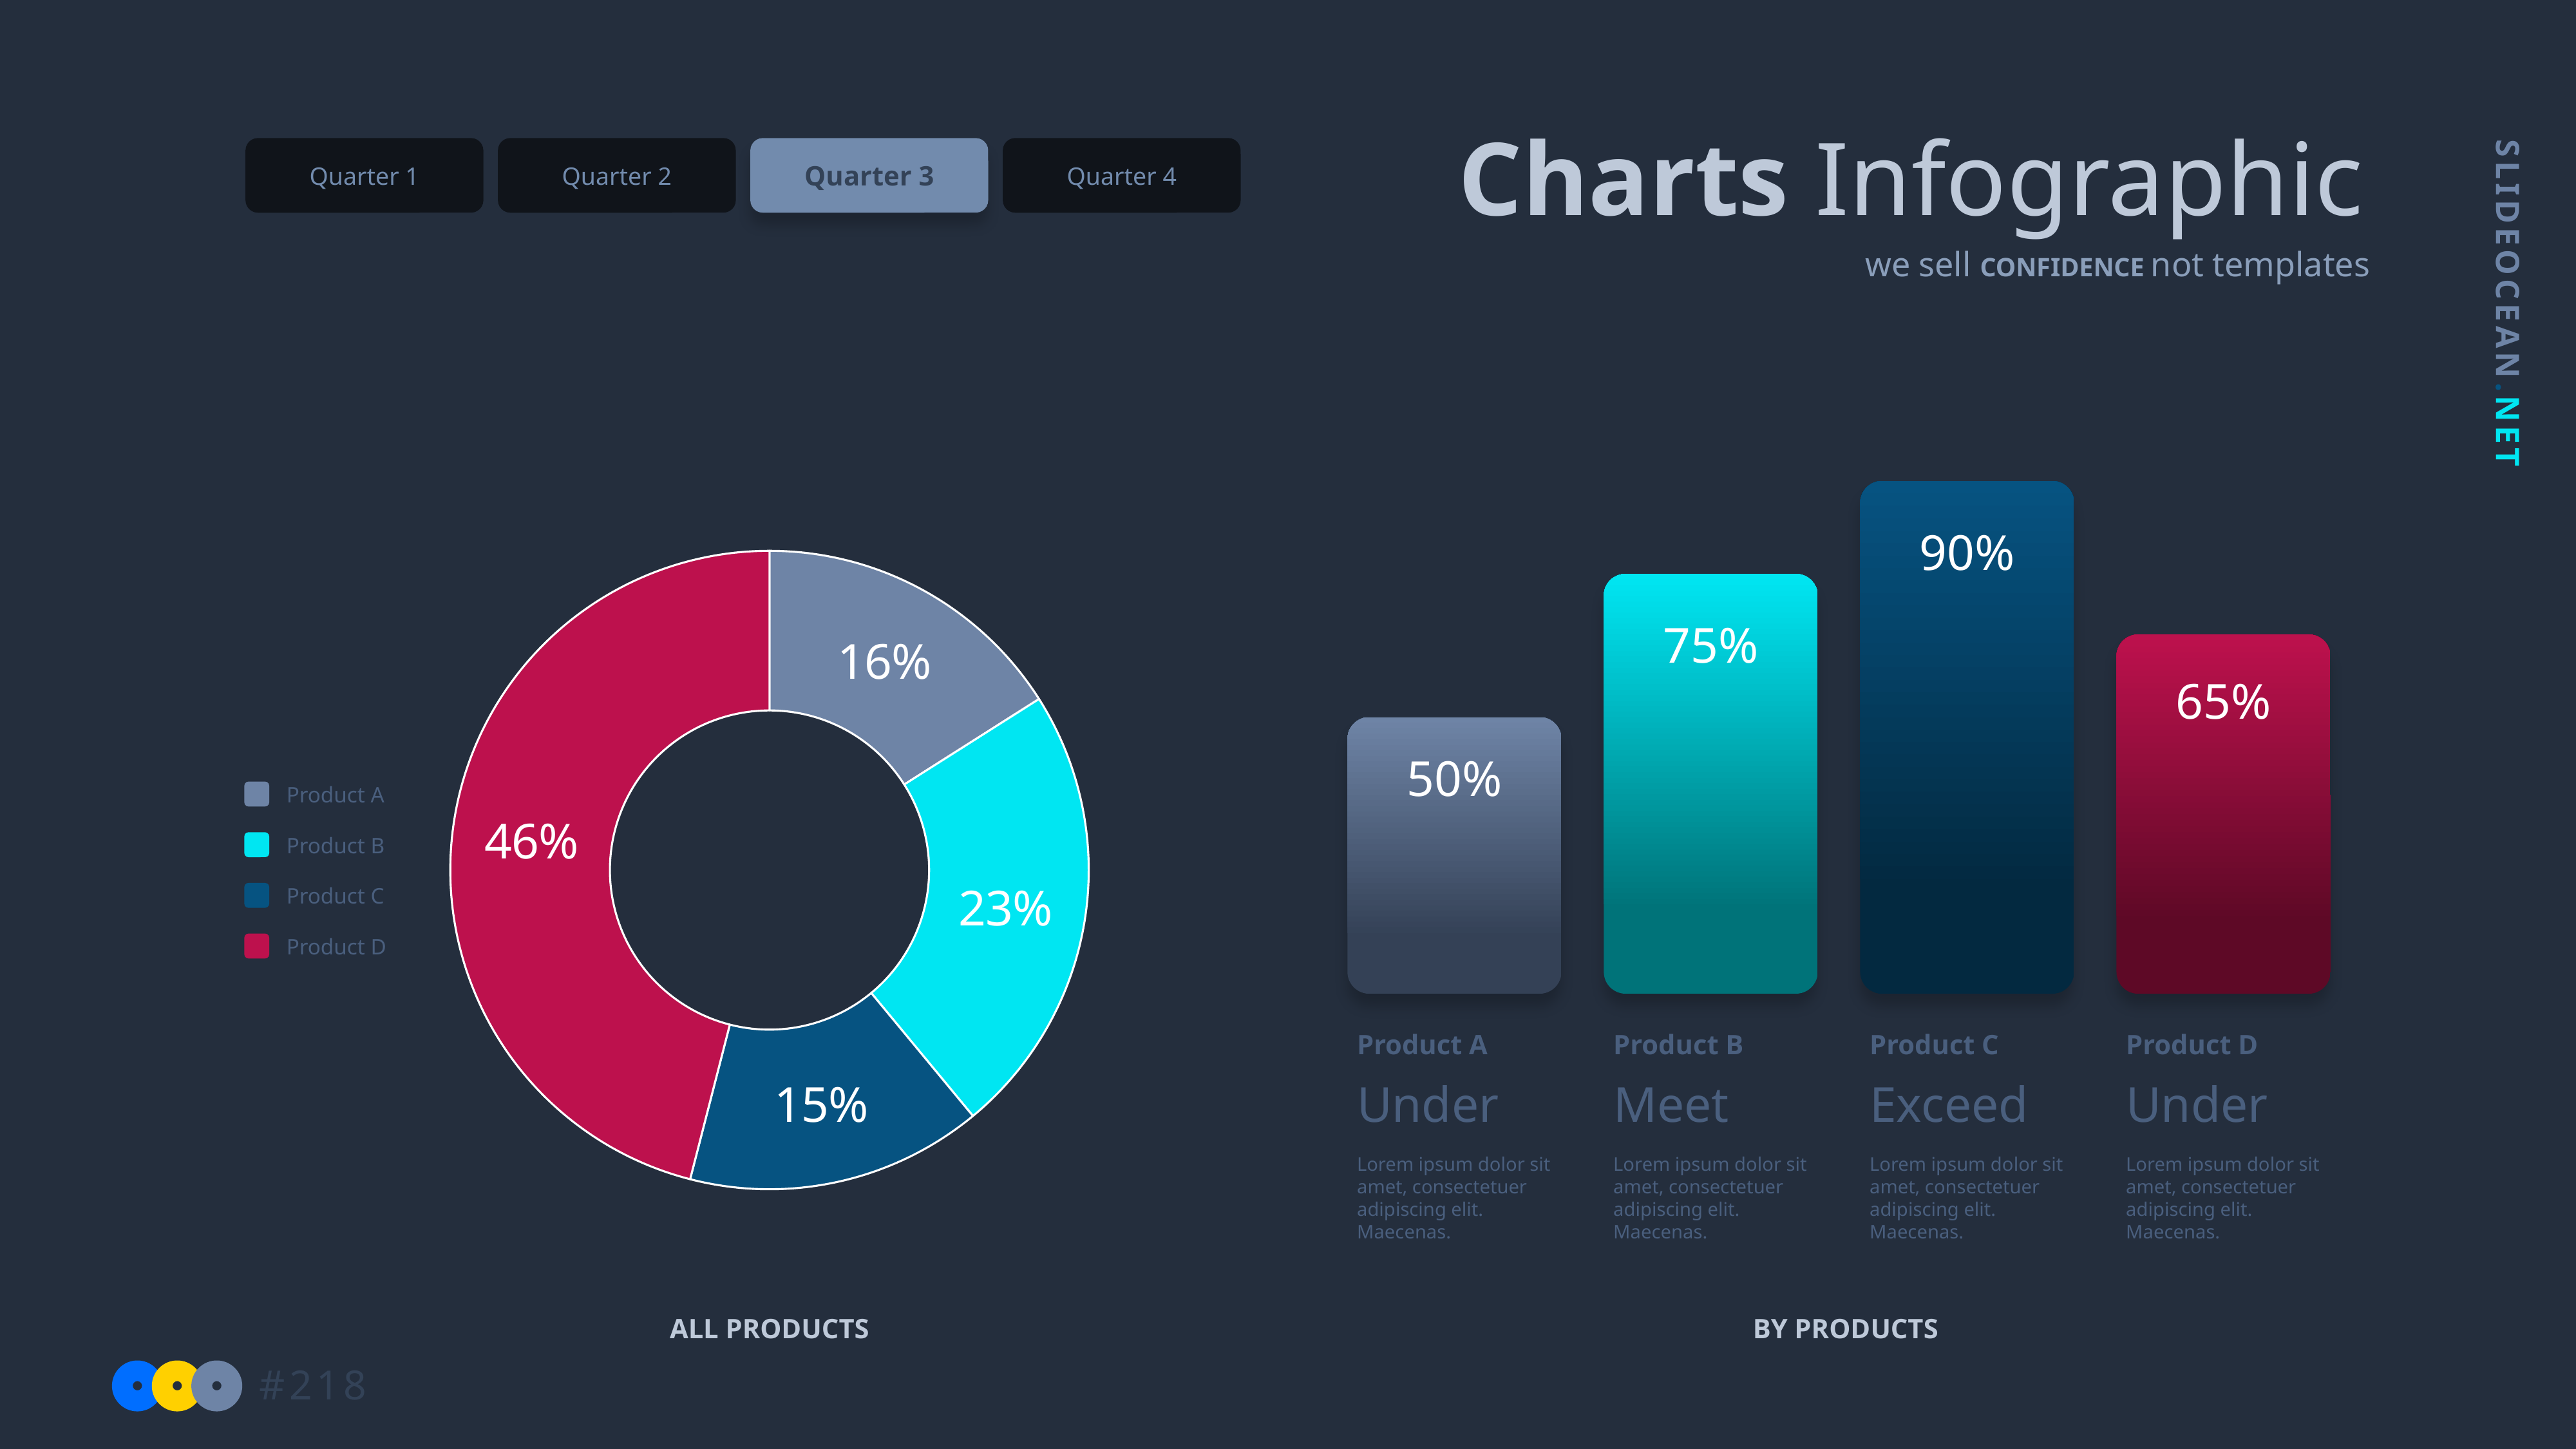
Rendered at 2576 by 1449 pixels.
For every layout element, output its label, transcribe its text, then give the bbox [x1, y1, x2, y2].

text_box [1346, 716, 1563, 995]
text_box Quarter 4 [1037, 156, 1207, 195]
text_box we sell CONFIDENCE not templates [1855, 238, 2380, 288]
text_box [1859, 480, 2076, 995]
text_box Charts Infographic [1448, 110, 2373, 241]
text_box [497, 137, 737, 214]
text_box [243, 775, 450, 965]
chart [417, 535, 1122, 1205]
text_box 90% [1860, 517, 2074, 585]
text_box 65% [2116, 666, 2331, 734]
text_box ALL PRODUCTS [585, 1306, 954, 1349]
text_box Quarter 2 [532, 156, 702, 195]
text_box [1602, 573, 1819, 995]
text_box Quarter 3 [784, 154, 954, 196]
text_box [1347, 1022, 1562, 1249]
text_box [749, 137, 990, 214]
text_box 50% [1347, 743, 1562, 811]
text_box [1001, 137, 1242, 214]
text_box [2116, 1022, 2331, 1249]
text_box 75% [1604, 610, 1818, 678]
text_box [2115, 633, 2332, 995]
text_box #218 [259, 1359, 402, 1408]
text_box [1859, 1022, 2075, 1249]
text_box [244, 137, 485, 214]
text_box Quarter 1 [279, 156, 450, 195]
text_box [1603, 1022, 1819, 1249]
text_box BY PRODUCTS [1661, 1306, 2031, 1349]
